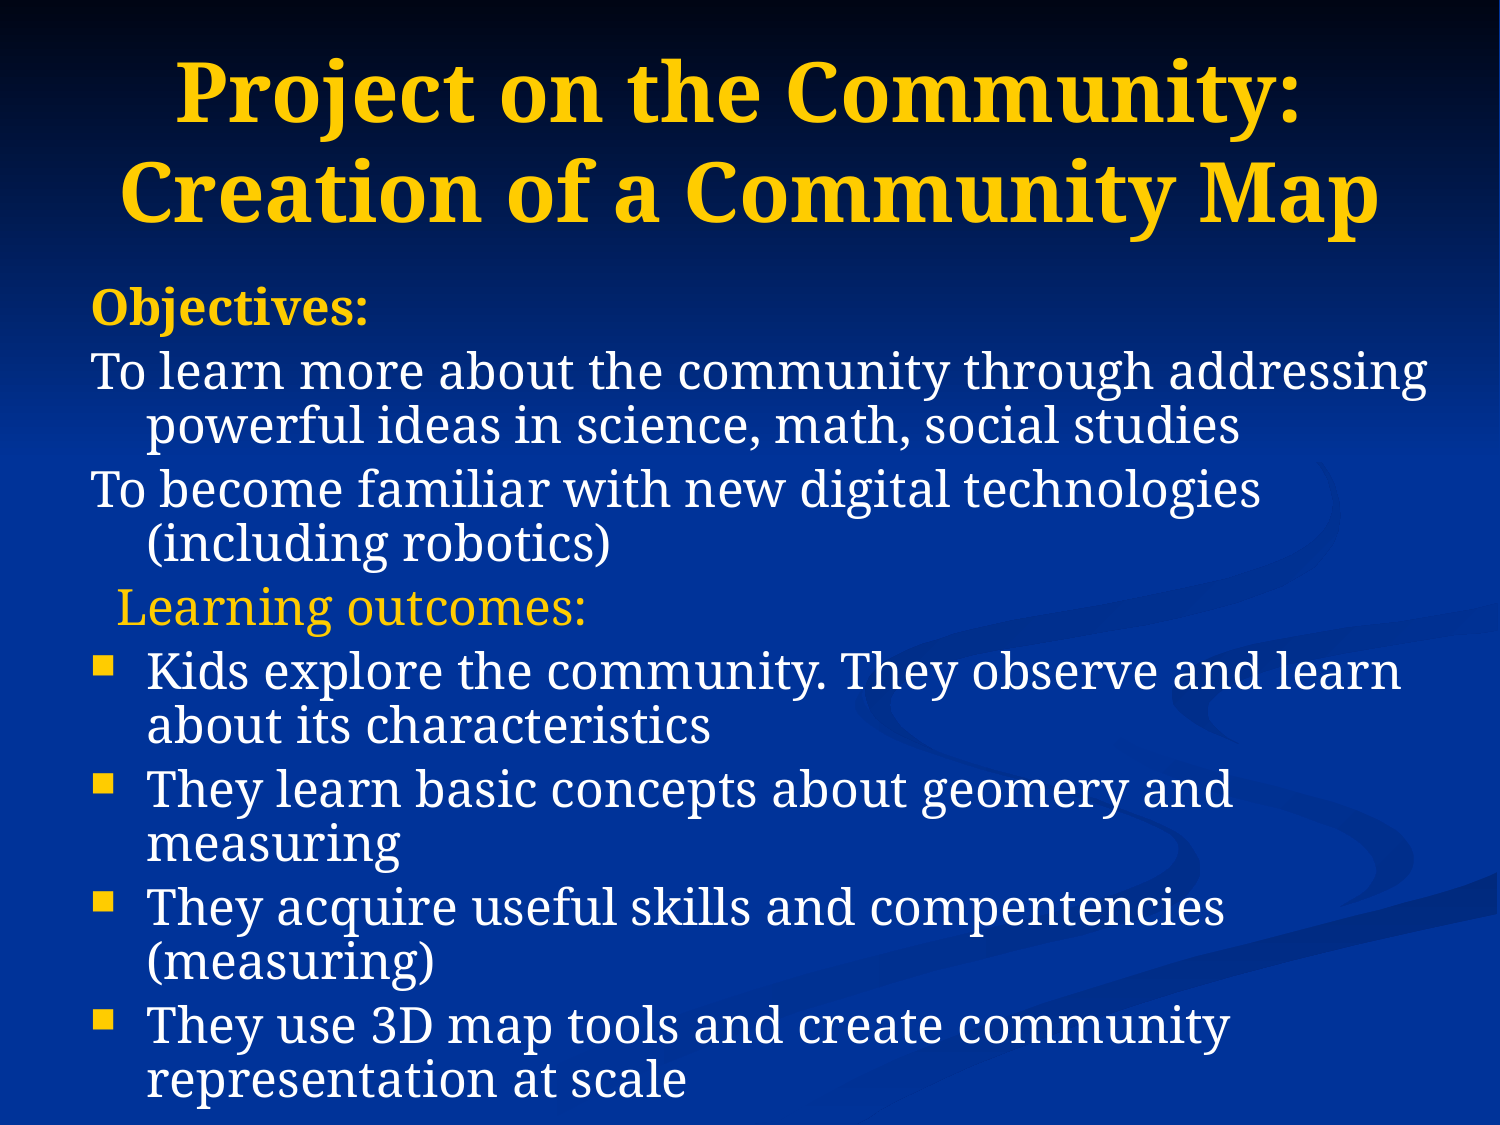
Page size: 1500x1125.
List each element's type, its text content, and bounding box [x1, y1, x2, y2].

list Objectives: To learn more about the community through addressing powerful ideas in science, math, social studies To become familiar with new digital technologies (including robotics) Learning outcomes: Kids explore the community. They observe and learn about its characteristics They learn basic concepts about geomery and measuring They acquire useful skills and compentencies (measuring) They use 3D map tools and create community representation at scale [74, 274, 1451, 1088]
title Project on the Community: Creation of a Community Map [74, 44, 1426, 233]
